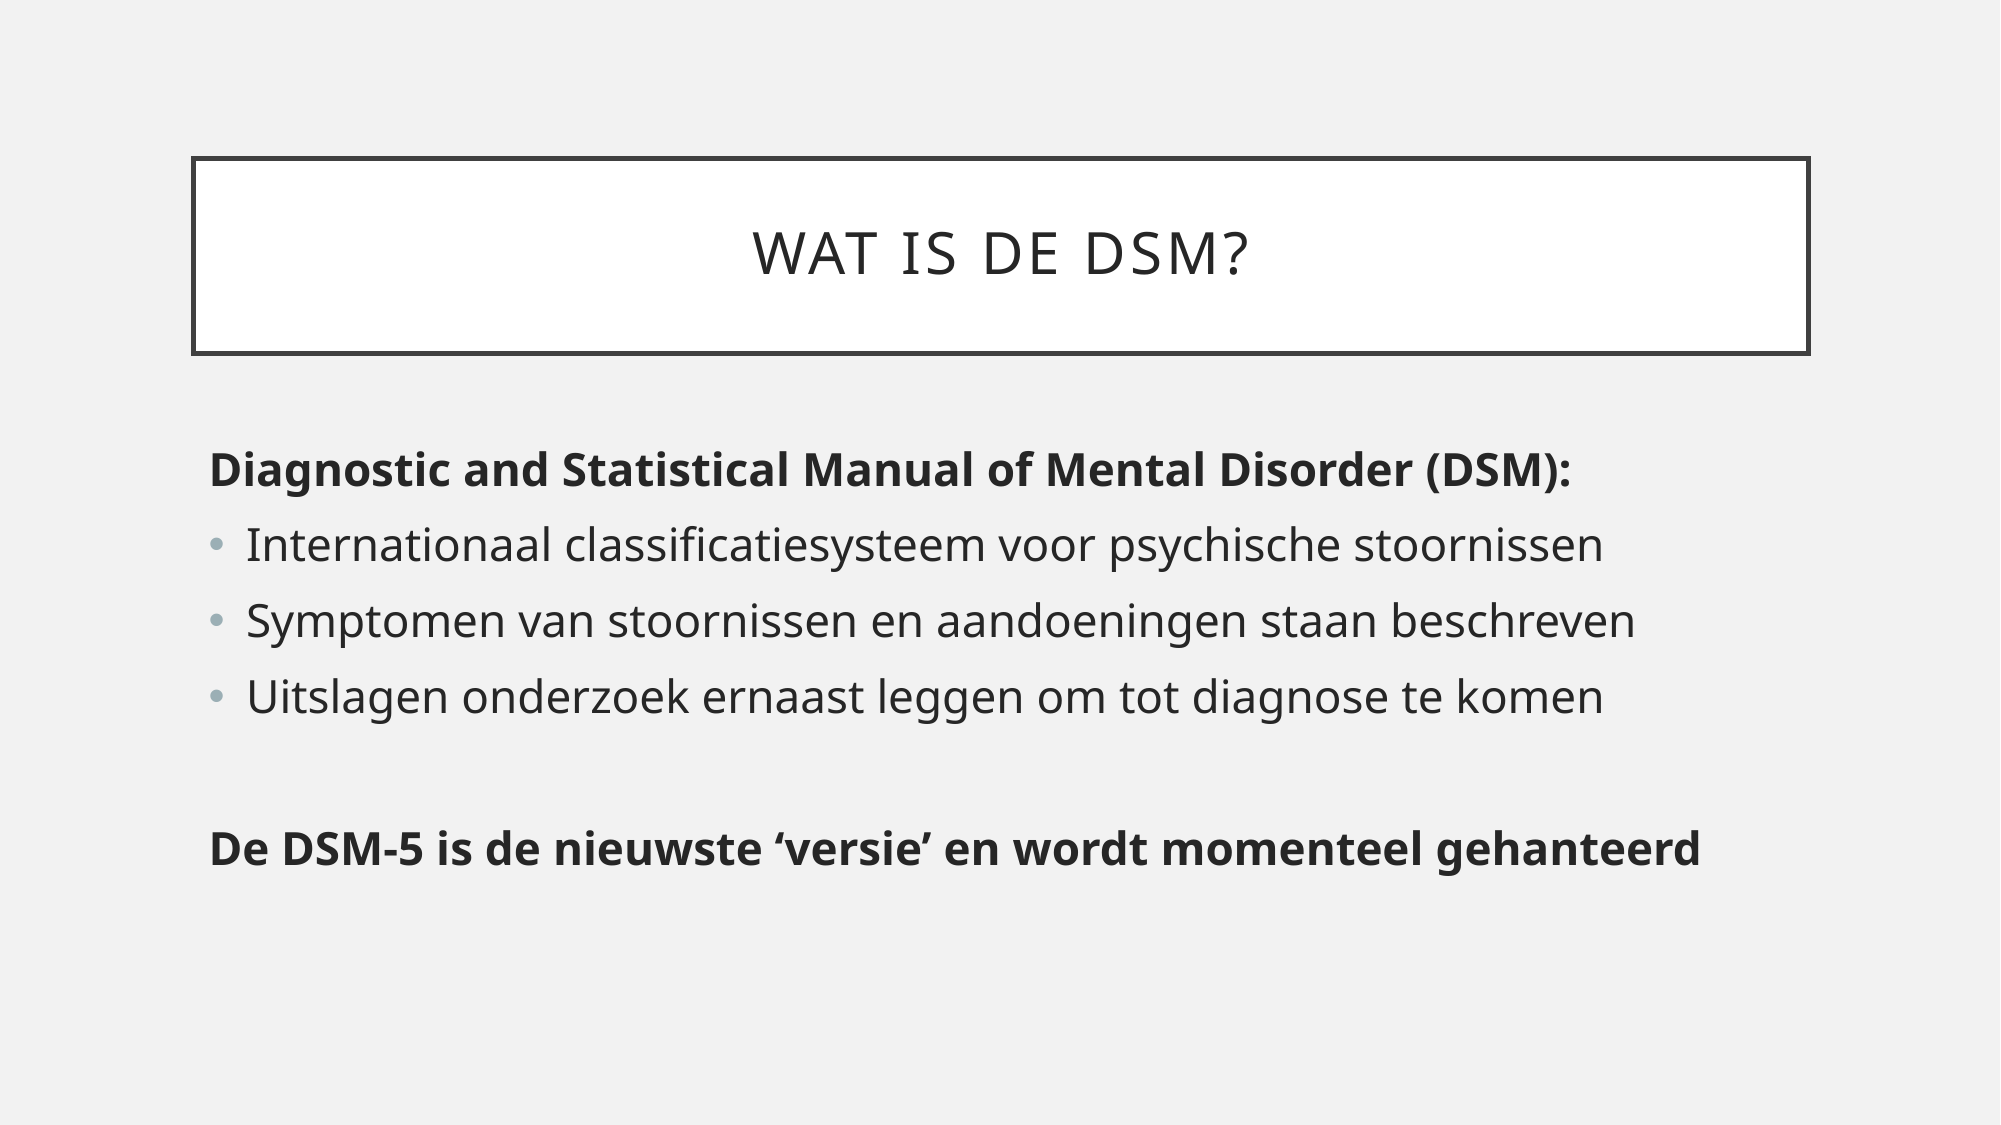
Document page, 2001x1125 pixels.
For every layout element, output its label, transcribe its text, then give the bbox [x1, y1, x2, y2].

title Wat is de dsm? [191, 156, 1811, 356]
list Diagnostic and Statistical Manual of Mental Disorder (DSM): Internationaal classificatiesysteem voor psychische stoornissen Symptomen van stoornissen en aandoeningen staan beschreven Uitslagen onderzoek ernaast leggen om tot diagnose te komen De DSM-5 is de nieuwste ‘versie’ en wordt momenteel gehanteerd [193, 432, 1809, 942]
